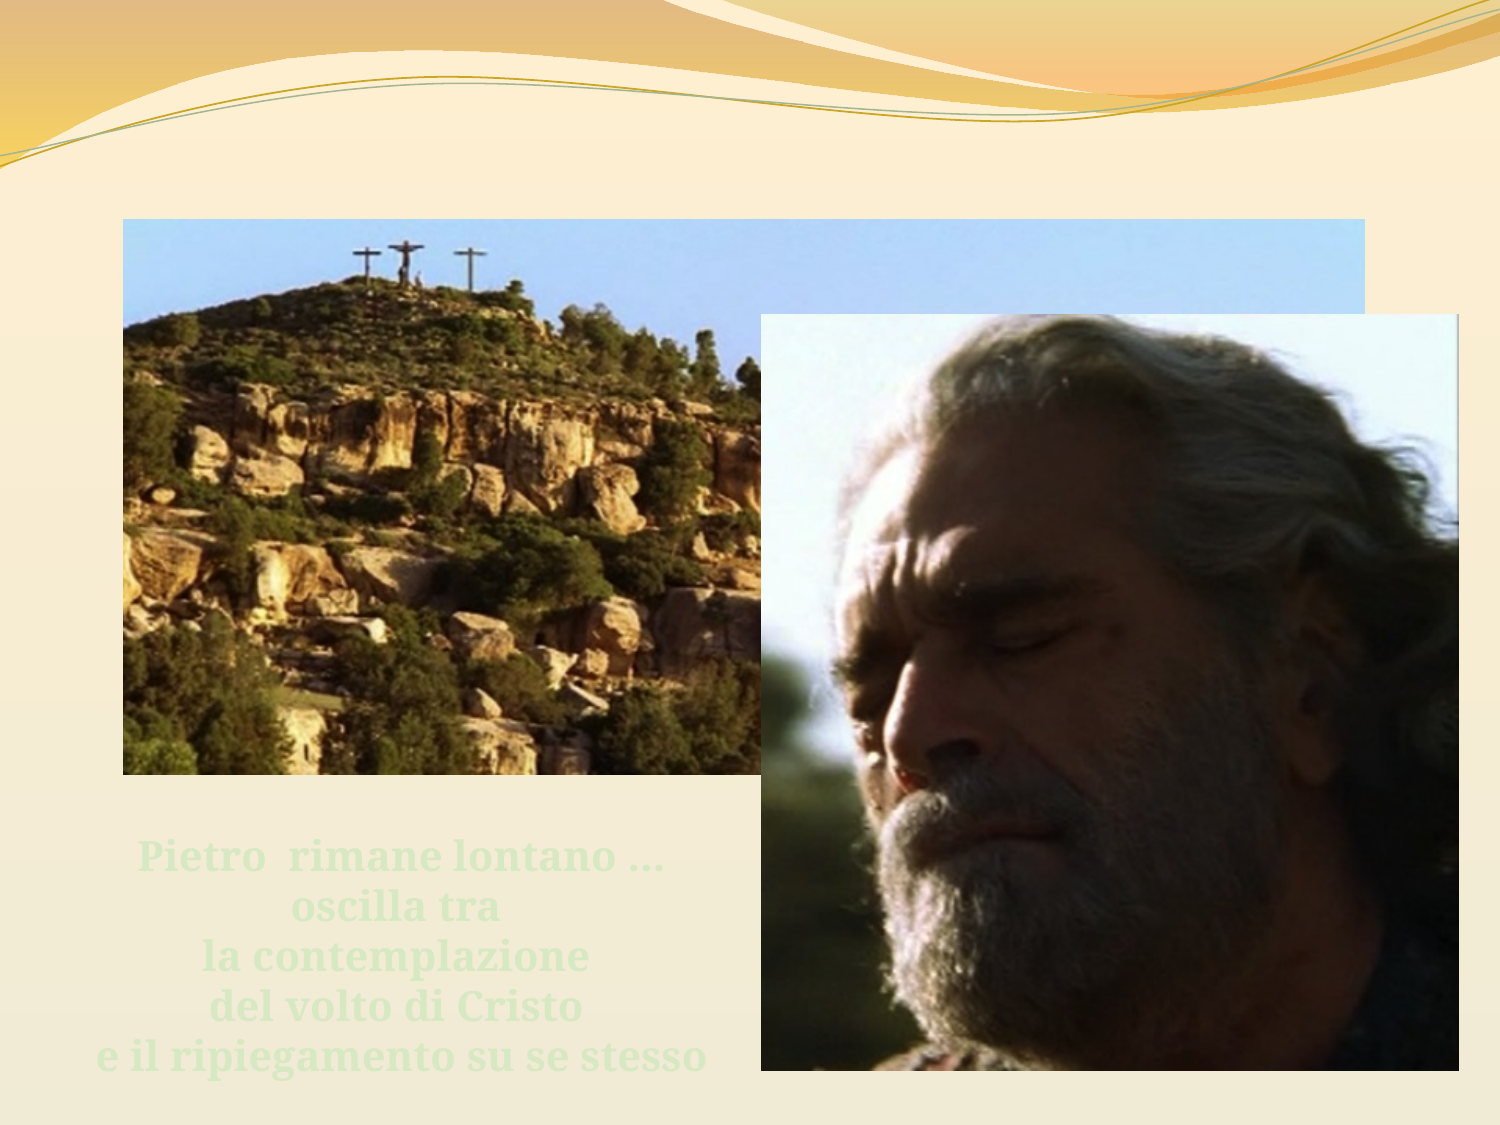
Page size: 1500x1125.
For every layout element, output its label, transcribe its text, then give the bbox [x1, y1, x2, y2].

text_box Pietro rimane lontano … oscilla tra la contemplazione del volto di Cristo e il ripiegamento su se stesso [80, 822, 723, 1088]
picture [123, 219, 1459, 1071]
